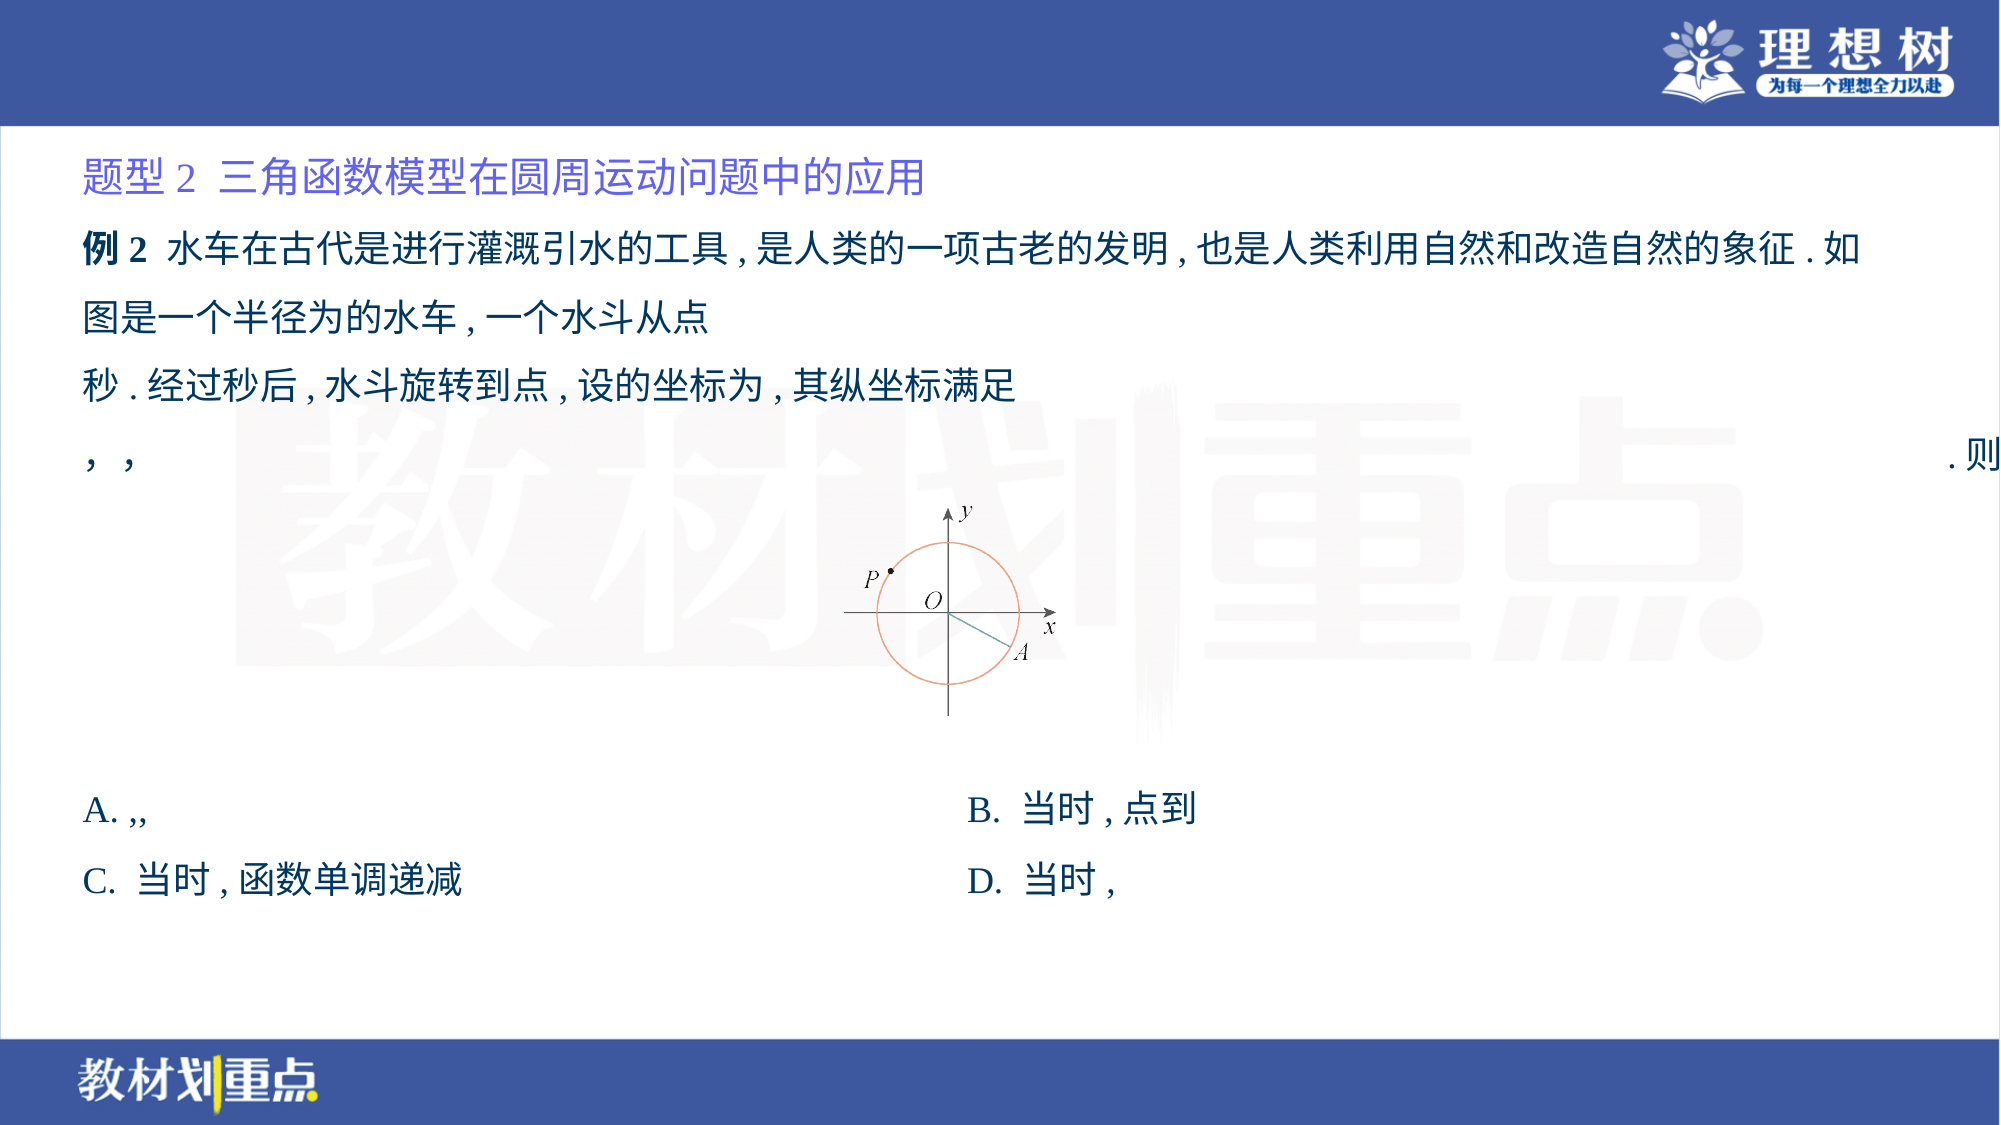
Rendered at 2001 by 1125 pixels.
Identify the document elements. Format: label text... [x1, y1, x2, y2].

picture [0, 0, 2000, 1125]
text_box 题型2 三角函数模型在圆周运动问题中的应用 [82, 129, 1817, 264]
